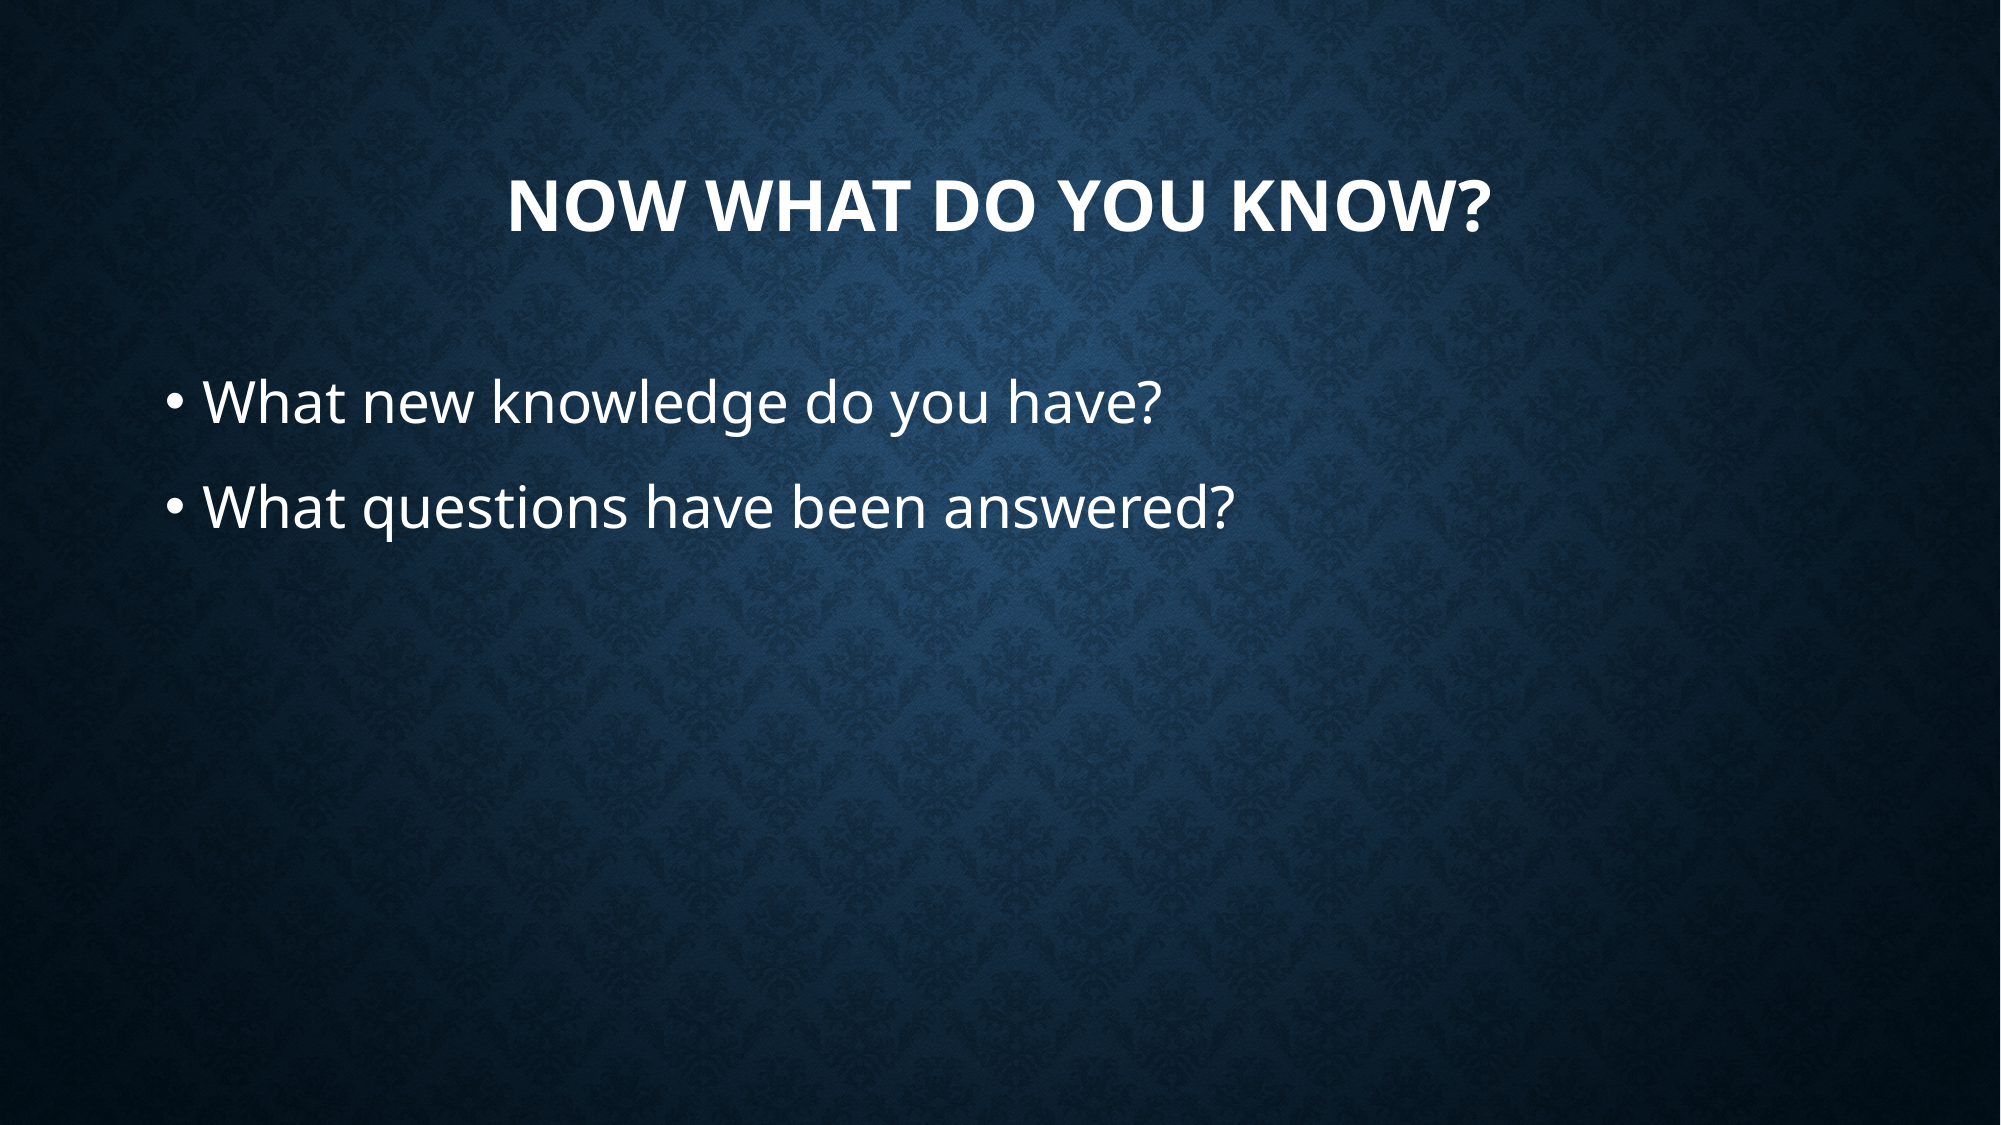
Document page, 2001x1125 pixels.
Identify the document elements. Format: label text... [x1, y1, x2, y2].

list What new knowledge do you have? What questions have been answered? [149, 343, 1849, 950]
title Now what do You know? [149, 99, 1849, 318]
